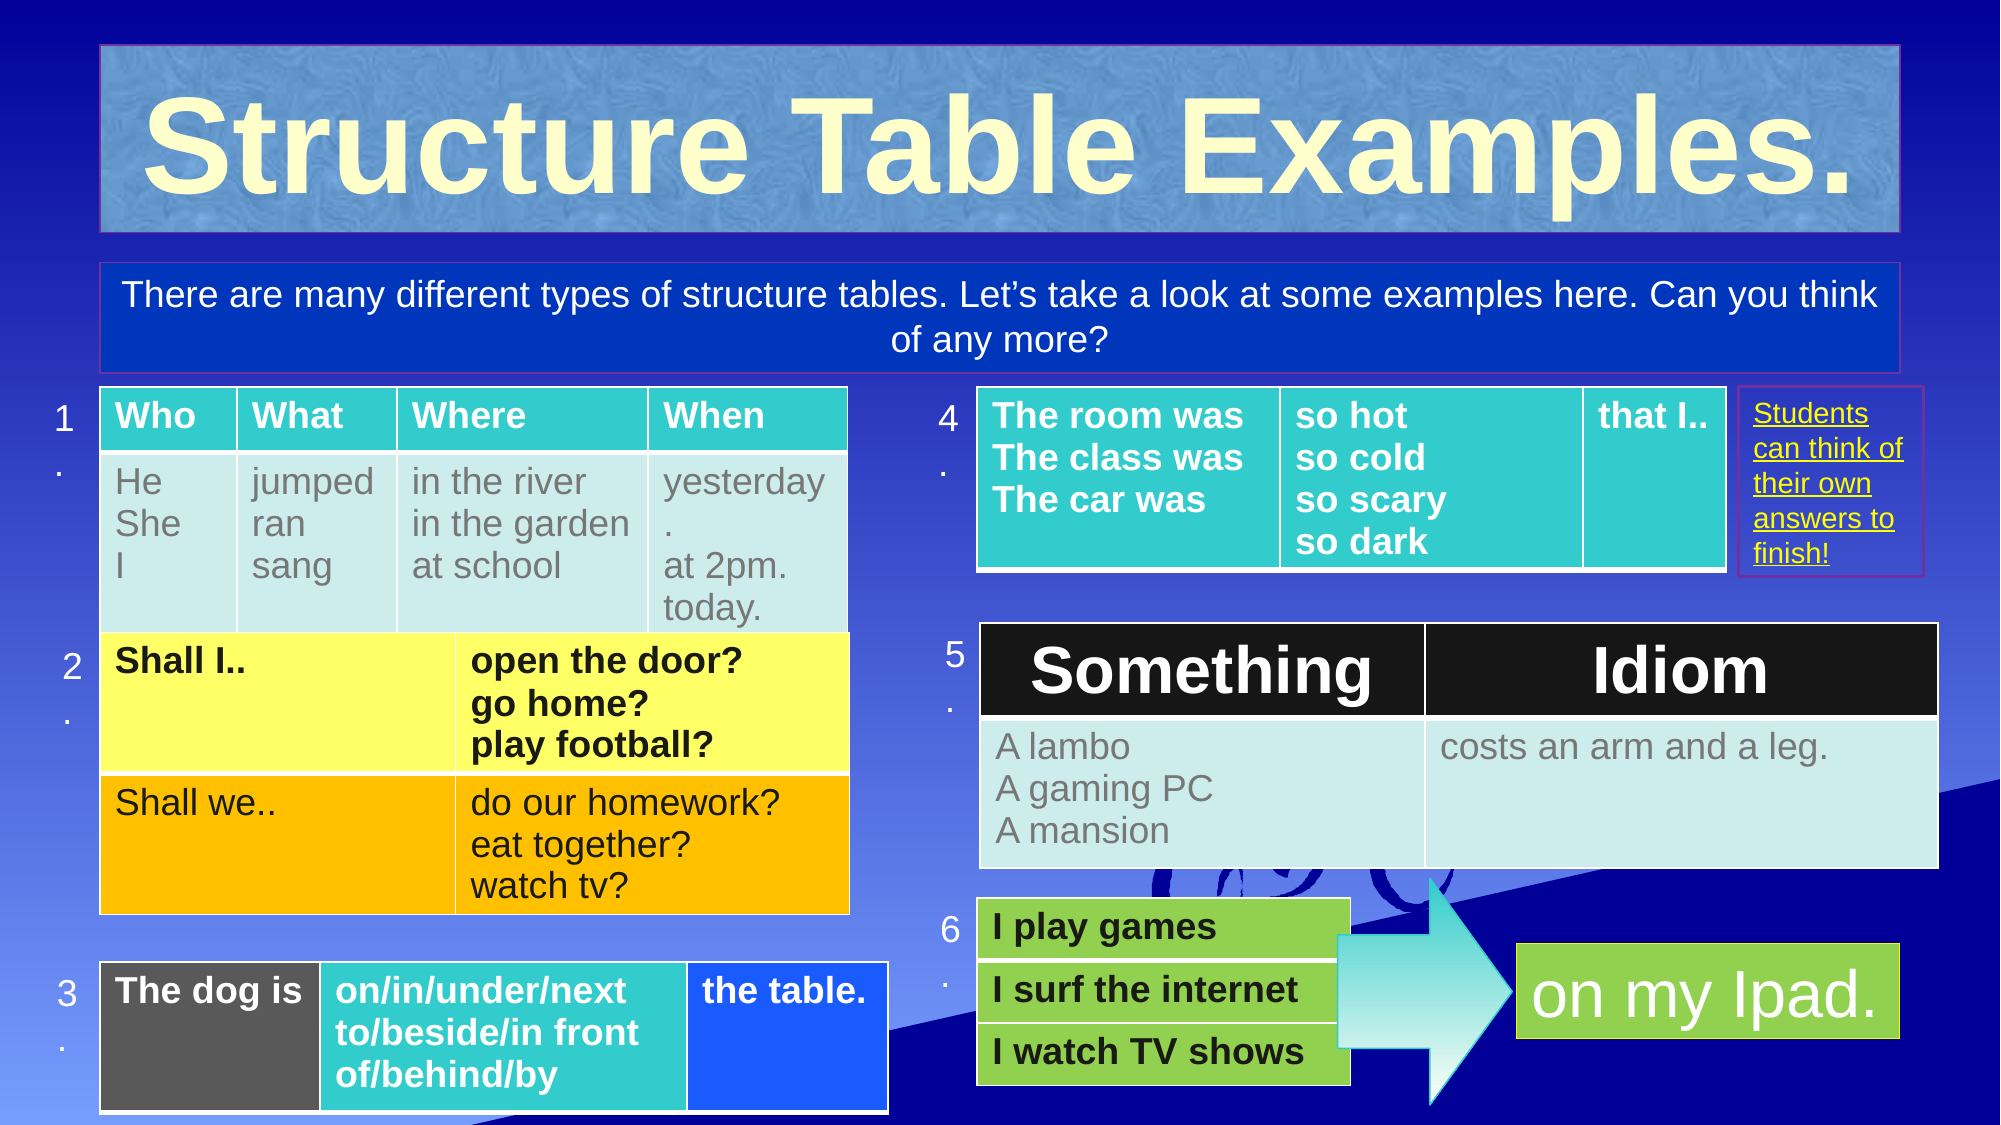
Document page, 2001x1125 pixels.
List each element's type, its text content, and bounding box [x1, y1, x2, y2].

table_header on/in/under/next to/beside/in front of/behind/by [321, 963, 686, 1110]
table_cell He She I [101, 455, 236, 632]
table_header Something [981, 624, 1424, 715]
text_box on my Ipad. [1516, 943, 1900, 1039]
title Structure Table Examples. [99, 44, 1901, 233]
table_cell I surf the internet [978, 963, 1337, 1022]
table_header When [649, 388, 847, 450]
table_cell in the river in the garden at school [398, 455, 647, 632]
table_cell do our homework? eat together? watch tv? [456, 776, 849, 914]
text_box 2. [47, 634, 91, 740]
table_header so hot so cold so scary so dark [1281, 388, 1582, 567]
table_header The room was The class was The car was [978, 388, 1279, 567]
list There are many different types of structure tables. Let’s take a look at some examples here. Can you think of any more? [99, 262, 1901, 374]
table_header that I.. [1584, 388, 1725, 567]
text_box 3. [42, 961, 91, 1067]
table_cell I watch TV shows [978, 1024, 1350, 1085]
text_box 4. [923, 386, 959, 492]
table_cell Shall we.. [101, 776, 455, 914]
table_cell jumped ran sang [238, 455, 396, 632]
text_box Students can think of their own answers to finish! [1738, 386, 1924, 577]
table_cell yesterday. at 2pm. today. [649, 455, 847, 632]
table_header the table. [688, 963, 887, 1110]
text_box 1. [42, 386, 69, 492]
table_cell A lambo A gaming PC A mansion [981, 721, 1424, 867]
table_header Who [101, 388, 236, 450]
table_header I play games [978, 899, 1350, 958]
table_header Idiom [1426, 624, 1937, 715]
text_box 5. [930, 623, 969, 728]
table_header The dog is [101, 963, 319, 1110]
table_header What [238, 388, 396, 450]
text_box [1337, 878, 1513, 1106]
table_header Where [398, 388, 647, 450]
text_box 6. [925, 897, 977, 1003]
table_header open the door? go home? play football? [456, 633, 849, 771]
table_cell costs an arm and a leg. [1426, 721, 1937, 867]
table_header Shall I.. [101, 633, 455, 771]
